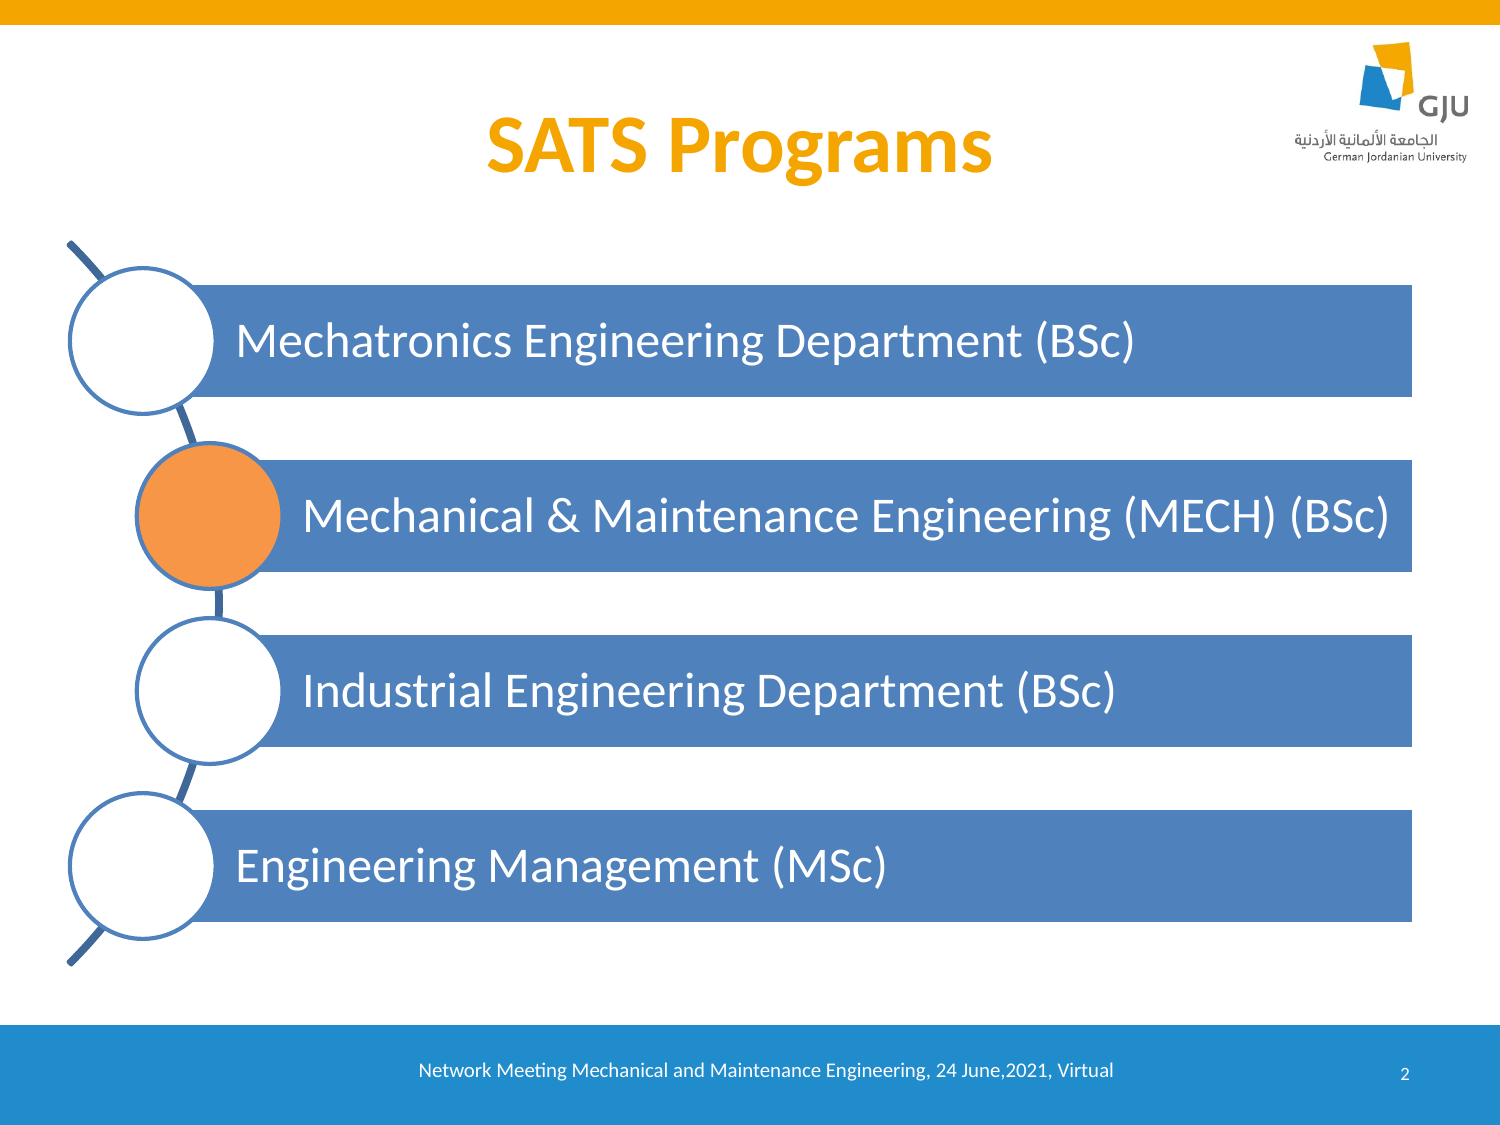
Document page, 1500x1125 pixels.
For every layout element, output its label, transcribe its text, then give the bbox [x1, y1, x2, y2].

title SATS Programs [75, 45, 1425, 223]
picture [0, 0, 1500, 25]
footer Network Meeting Mechanical and Maintenance Engineering, 24 June,2021, Virtual [320, 1051, 1213, 1112]
picture [1295, 42, 1468, 163]
slide_number 2 [1258, 1042, 1425, 1103]
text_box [56, 224, 1426, 983]
